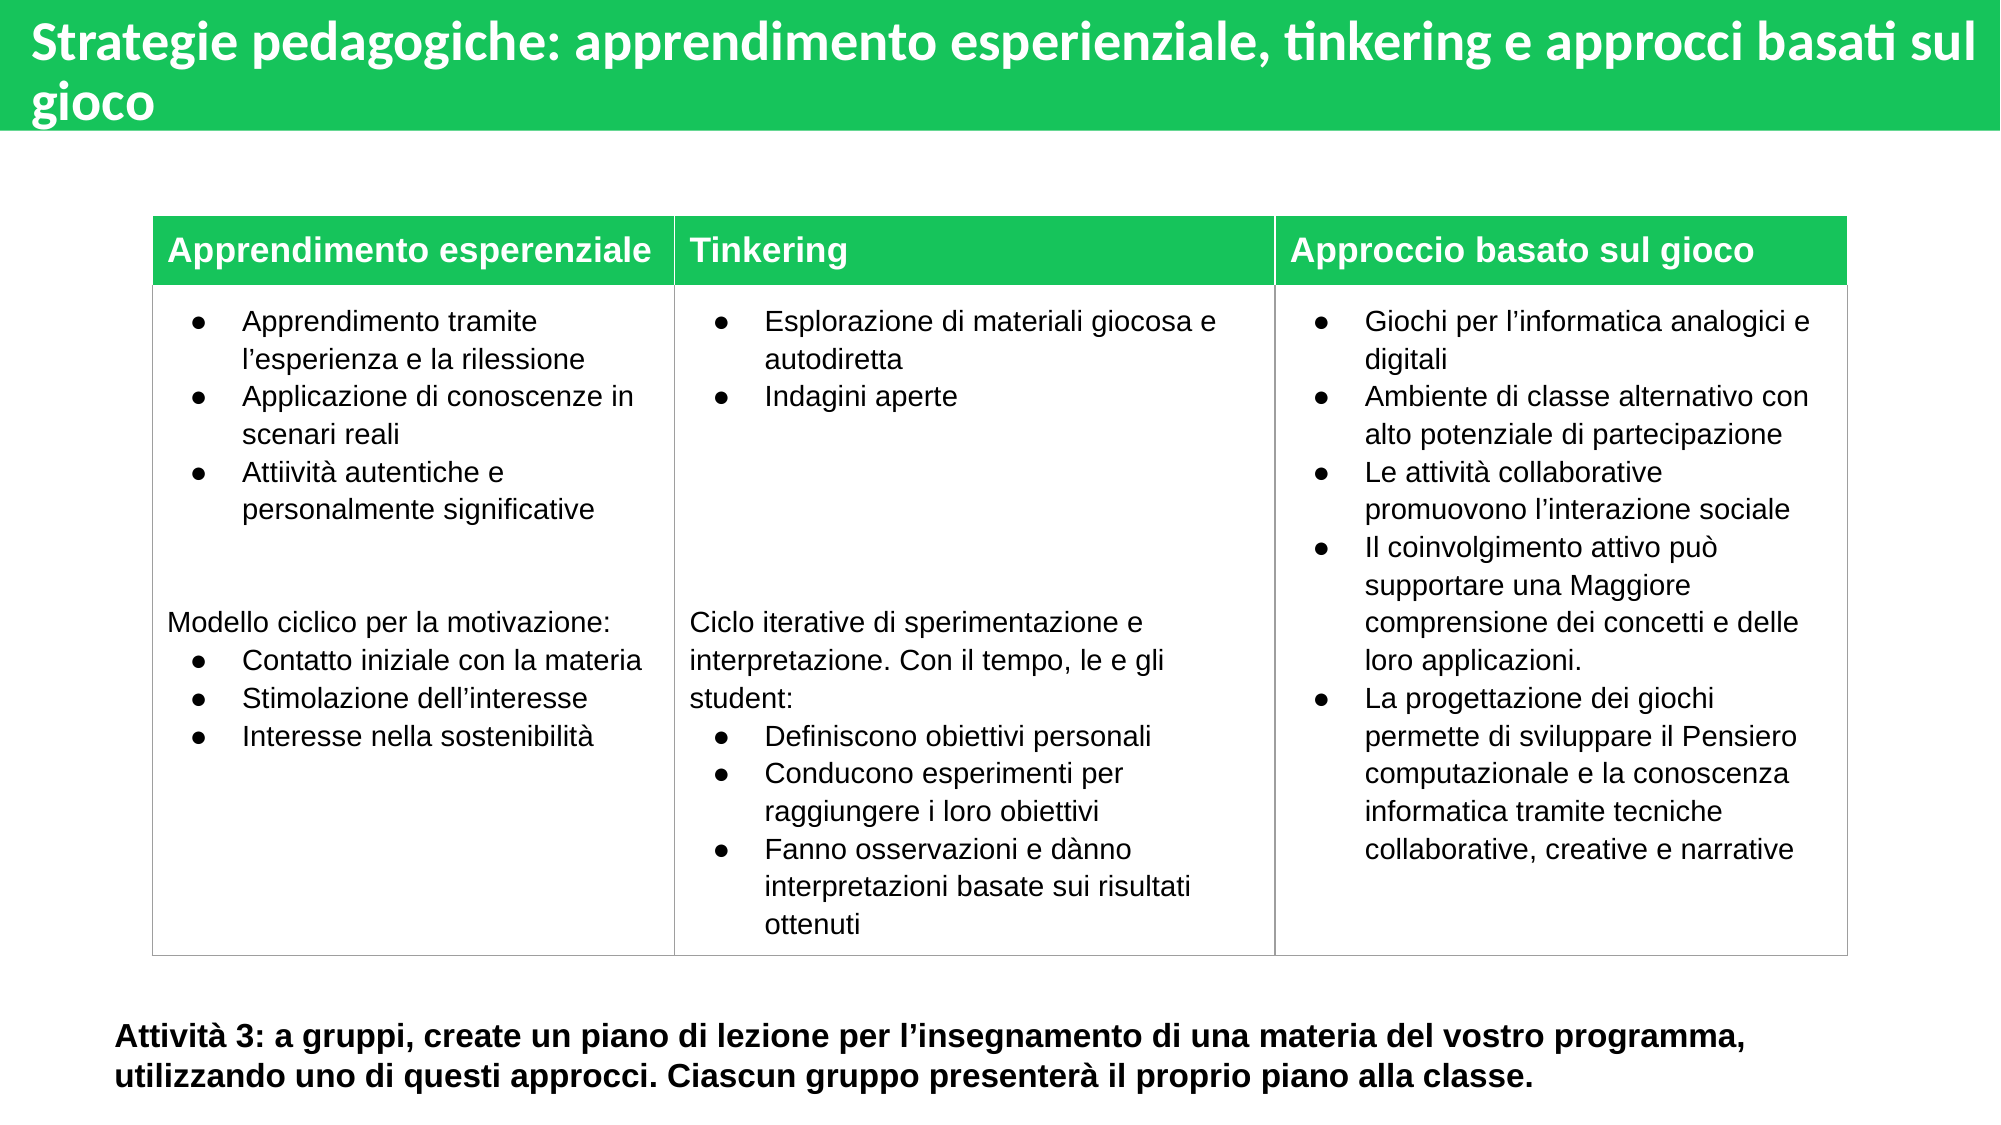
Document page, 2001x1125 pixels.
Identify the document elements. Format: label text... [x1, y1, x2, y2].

table_cell Giochi per l’informatica analogici e digitali Ambiente di classe alternativo con alto potenziale di partecipazione Le attività collaborative promuovono l’interazione sociale Il coinvolgimento attivo può supportare una Maggiore comprensione dei concetti e delle loro applicazioni. La progettazione dei giochi permette di sviluppare il Pensiero computazionale e la conoscenza informatica tramite tecniche collaborative, creative e narrative [1276, 286, 1847, 955]
table_header Tinkering [675, 216, 1274, 285]
table_cell Esplorazione di materiali giocosa e autodiretta Indagini aperte Ciclo iterative di sperimentazione e interpretazione. Con il tempo, le e gli student: Definiscono obiettivi personali Conducono esperimenti per raggiungere i loro obiettivi Fanno osservazioni e dànno interpretazioni basate sui risultati ottenuti [675, 286, 1274, 955]
text_box Attività 3: a gruppi, create un piano di lezione per l’insegnamento di una materia del vostro programma, utilizzando uno di questi approcci. Ciascun gruppo presenterà il proprio piano alla classe. [99, 998, 1901, 1087]
table_cell Apprendimento tramite l’esperienza e la rilessione Applicazione di conoscenze in scenari reali Attiività autentiche e personalmente significative Modello ciclico per la motivazione: Contatto iniziale con la materia Stimolazione dell’interesse Interesse nella sostenibilità [153, 286, 674, 955]
table_header Apprendimento esperenziale [153, 216, 674, 285]
title Strategie pedagogiche: apprendimento esperienziale, tinkering e approcci basati sul gioco [16, 13, 2000, 131]
table_header Approccio basato sul gioco [1276, 216, 1847, 285]
